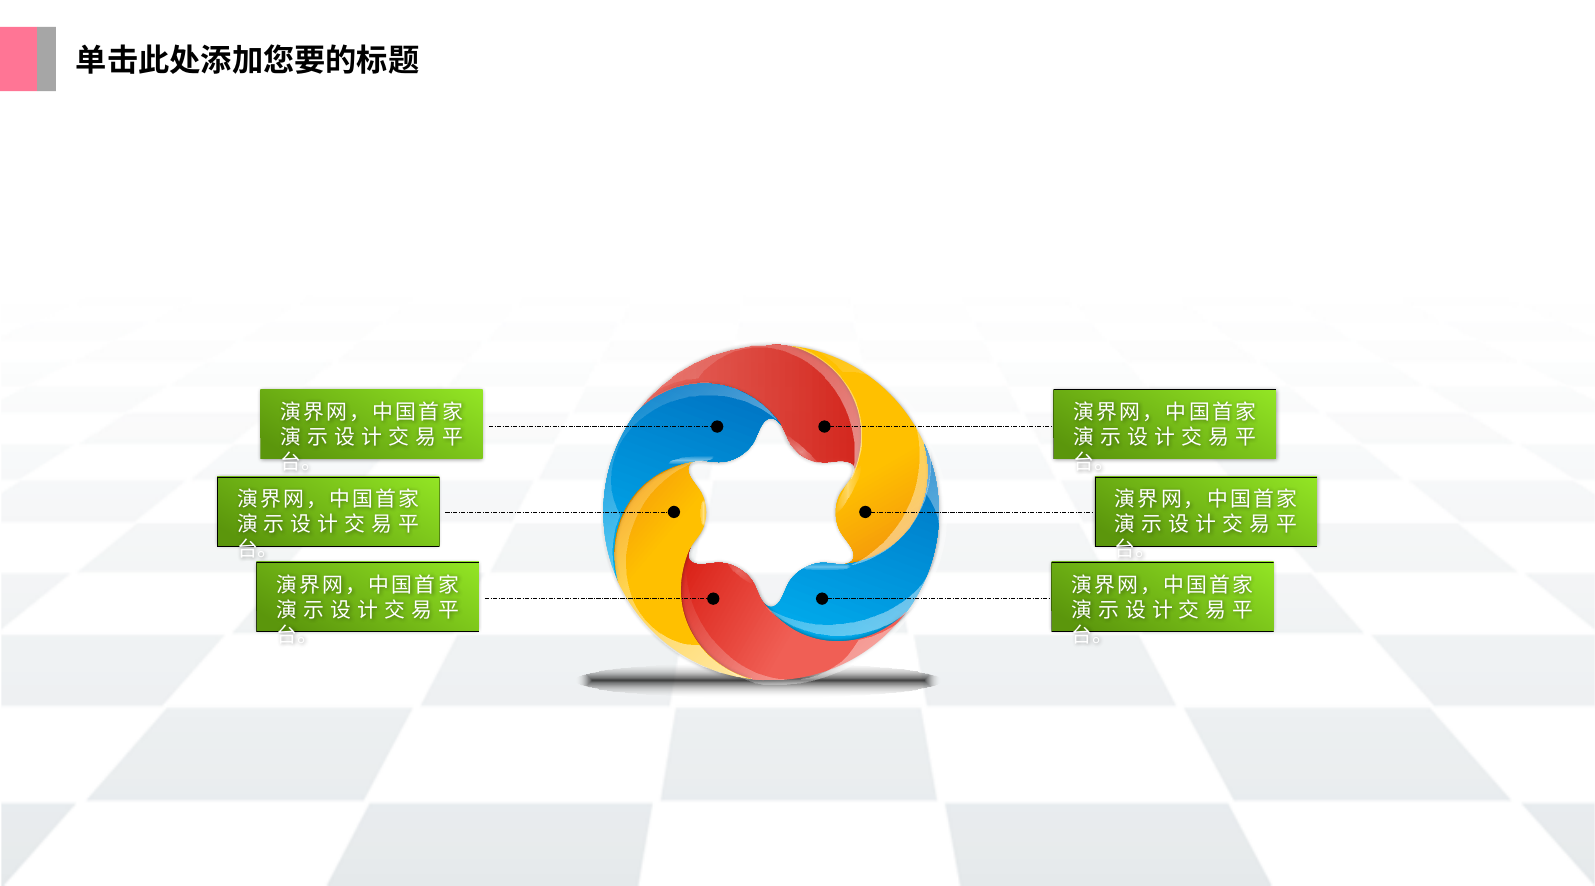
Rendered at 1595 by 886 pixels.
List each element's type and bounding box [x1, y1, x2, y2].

text_box [260, 389, 483, 460]
text_box [216, 476, 440, 547]
text_box [1094, 476, 1318, 547]
text_box [1053, 389, 1277, 460]
text_box [572, 669, 596, 691]
picture [0, 0, 1595, 886]
text_box [256, 561, 480, 632]
text_box [601, 338, 950, 690]
text_box [1051, 561, 1274, 632]
